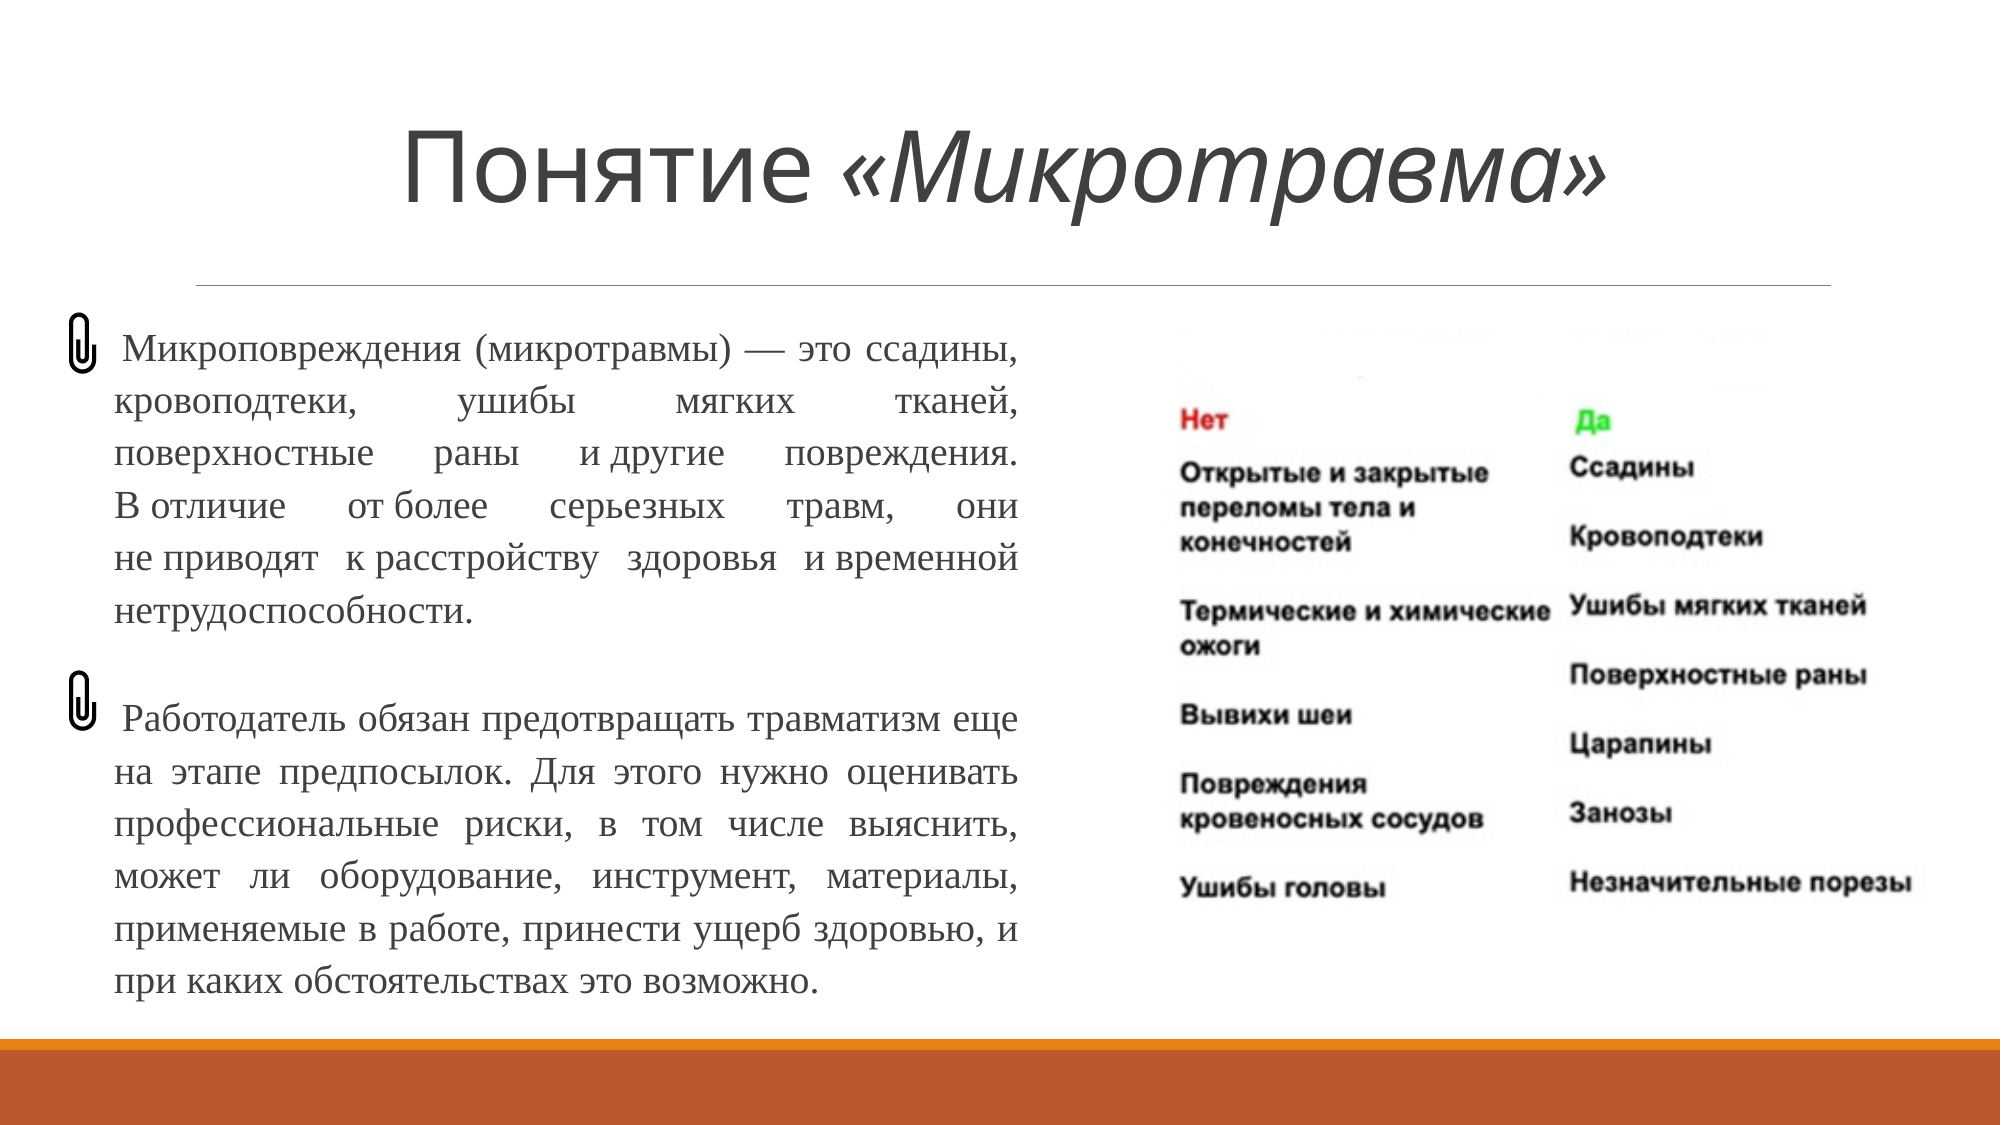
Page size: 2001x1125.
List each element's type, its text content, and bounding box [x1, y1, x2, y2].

list Микроповреждения (микротравмы) — это ссадины, кровоподтеки, ушибы мягких тканей, поверхностные раны и другие повреждения. В отличие от более серьезных травм, они не приводят к расстройству здоровья и временной нетрудоспособности. Работодатель обязан предотвращать травматизм еще на этапе предпосылок. Для этого нужно оценивать профессиональные риски, в том числе выяснить, может ли оборудование, инструмент, материалы, применяемые в работе, принести ущерб здоровью, и при каких обстоятельствах это возможно. [100, 308, 1019, 1061]
picture [1140, 323, 1953, 950]
picture [47, 665, 118, 736]
picture [47, 308, 118, 378]
title Понятие «Микротравма» [180, 47, 1830, 231]
